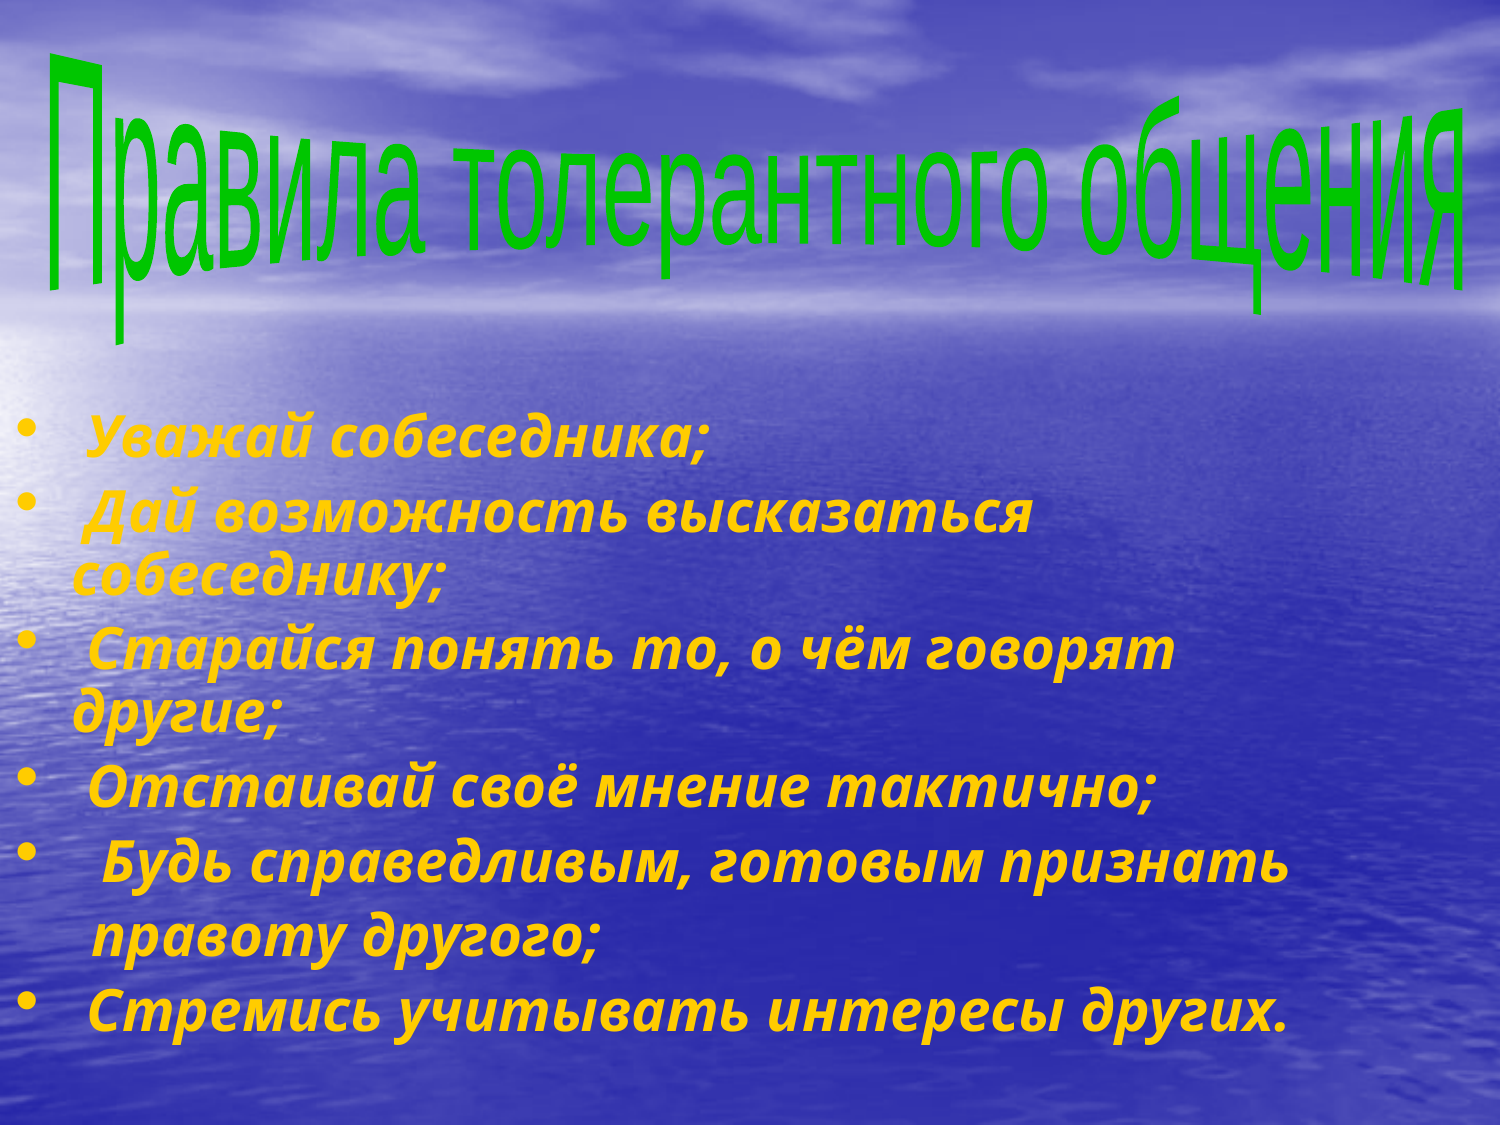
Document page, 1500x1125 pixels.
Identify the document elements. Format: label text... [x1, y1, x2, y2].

list Уважай собеседника; Дай возможность высказаться собеседнику; Старайся понять то, о чём говорят другие; Отстаивай своё мнение тактично; Будь справедливым, готовым признать правоту другого; Стремись учитывать интересы других. [0, 399, 1350, 1075]
